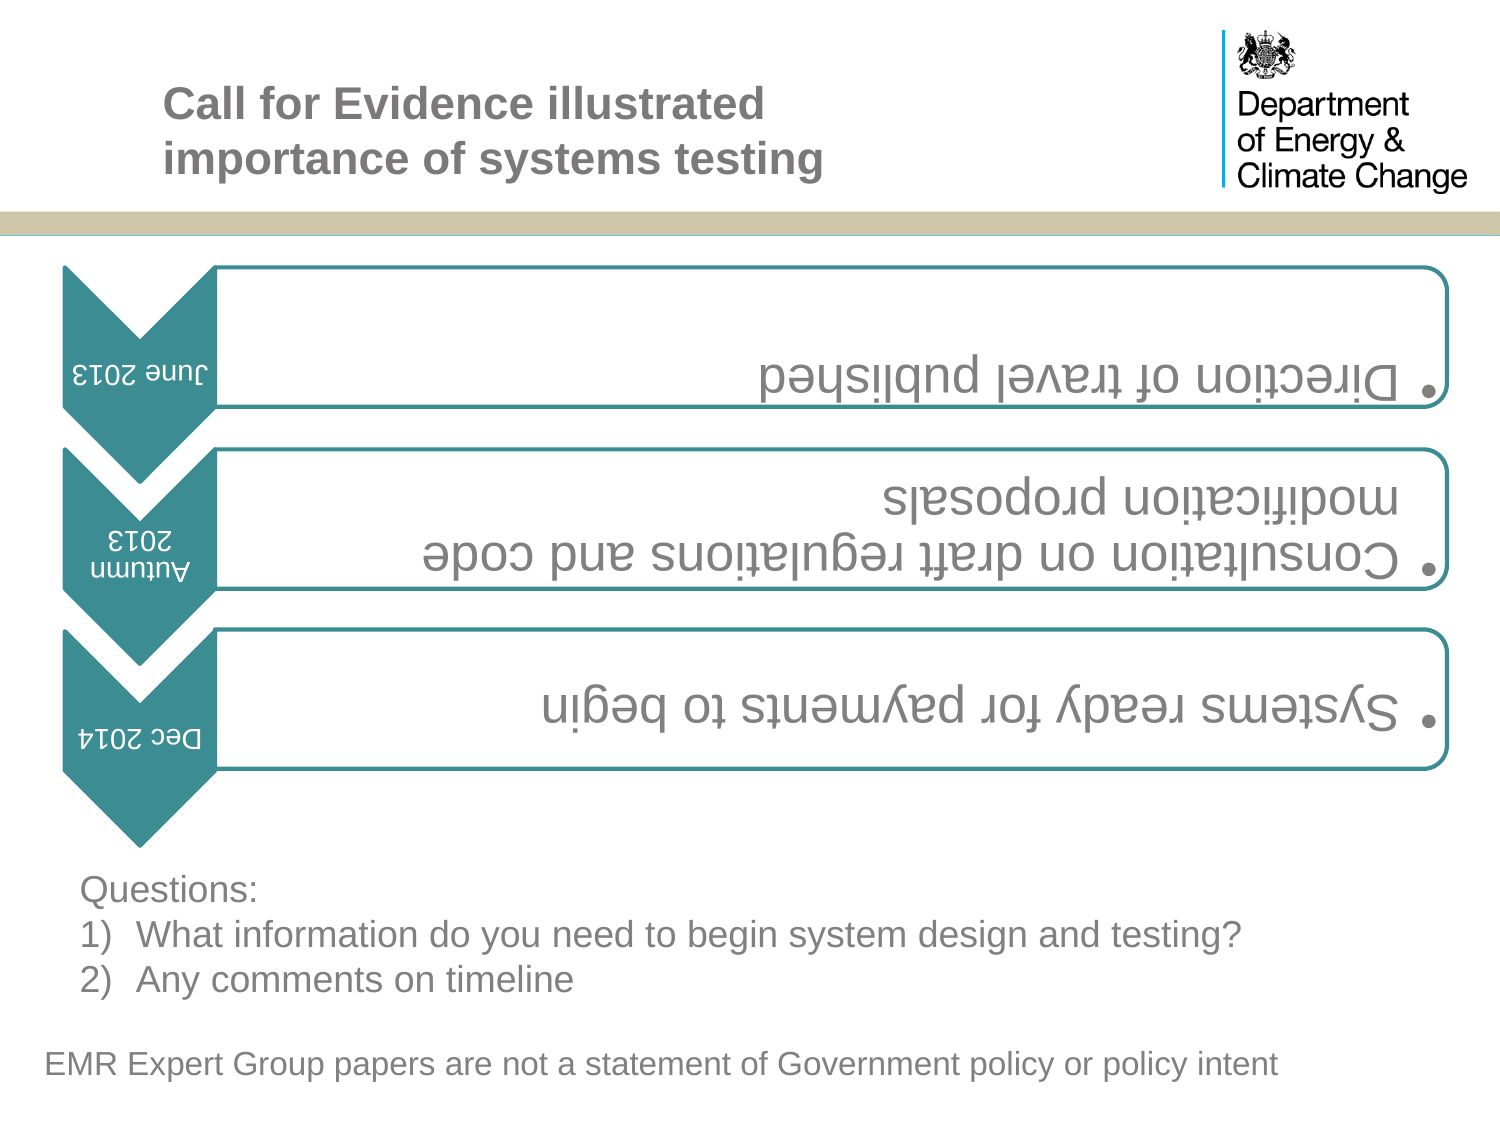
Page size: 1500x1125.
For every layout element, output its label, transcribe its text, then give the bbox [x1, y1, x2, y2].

title Call for Evidence illustrated importance of systems testing [147, 66, 1034, 150]
text_box EMR Expert Group papers are not a statement of Government policy or policy intent [29, 1034, 1500, 1090]
picture [1222, 30, 1467, 194]
picture [0, 208, 1500, 236]
text_box Questions: What information do you need to begin system design and testing? Any comments on timeline [64, 857, 1459, 1008]
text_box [64, 266, 1448, 847]
